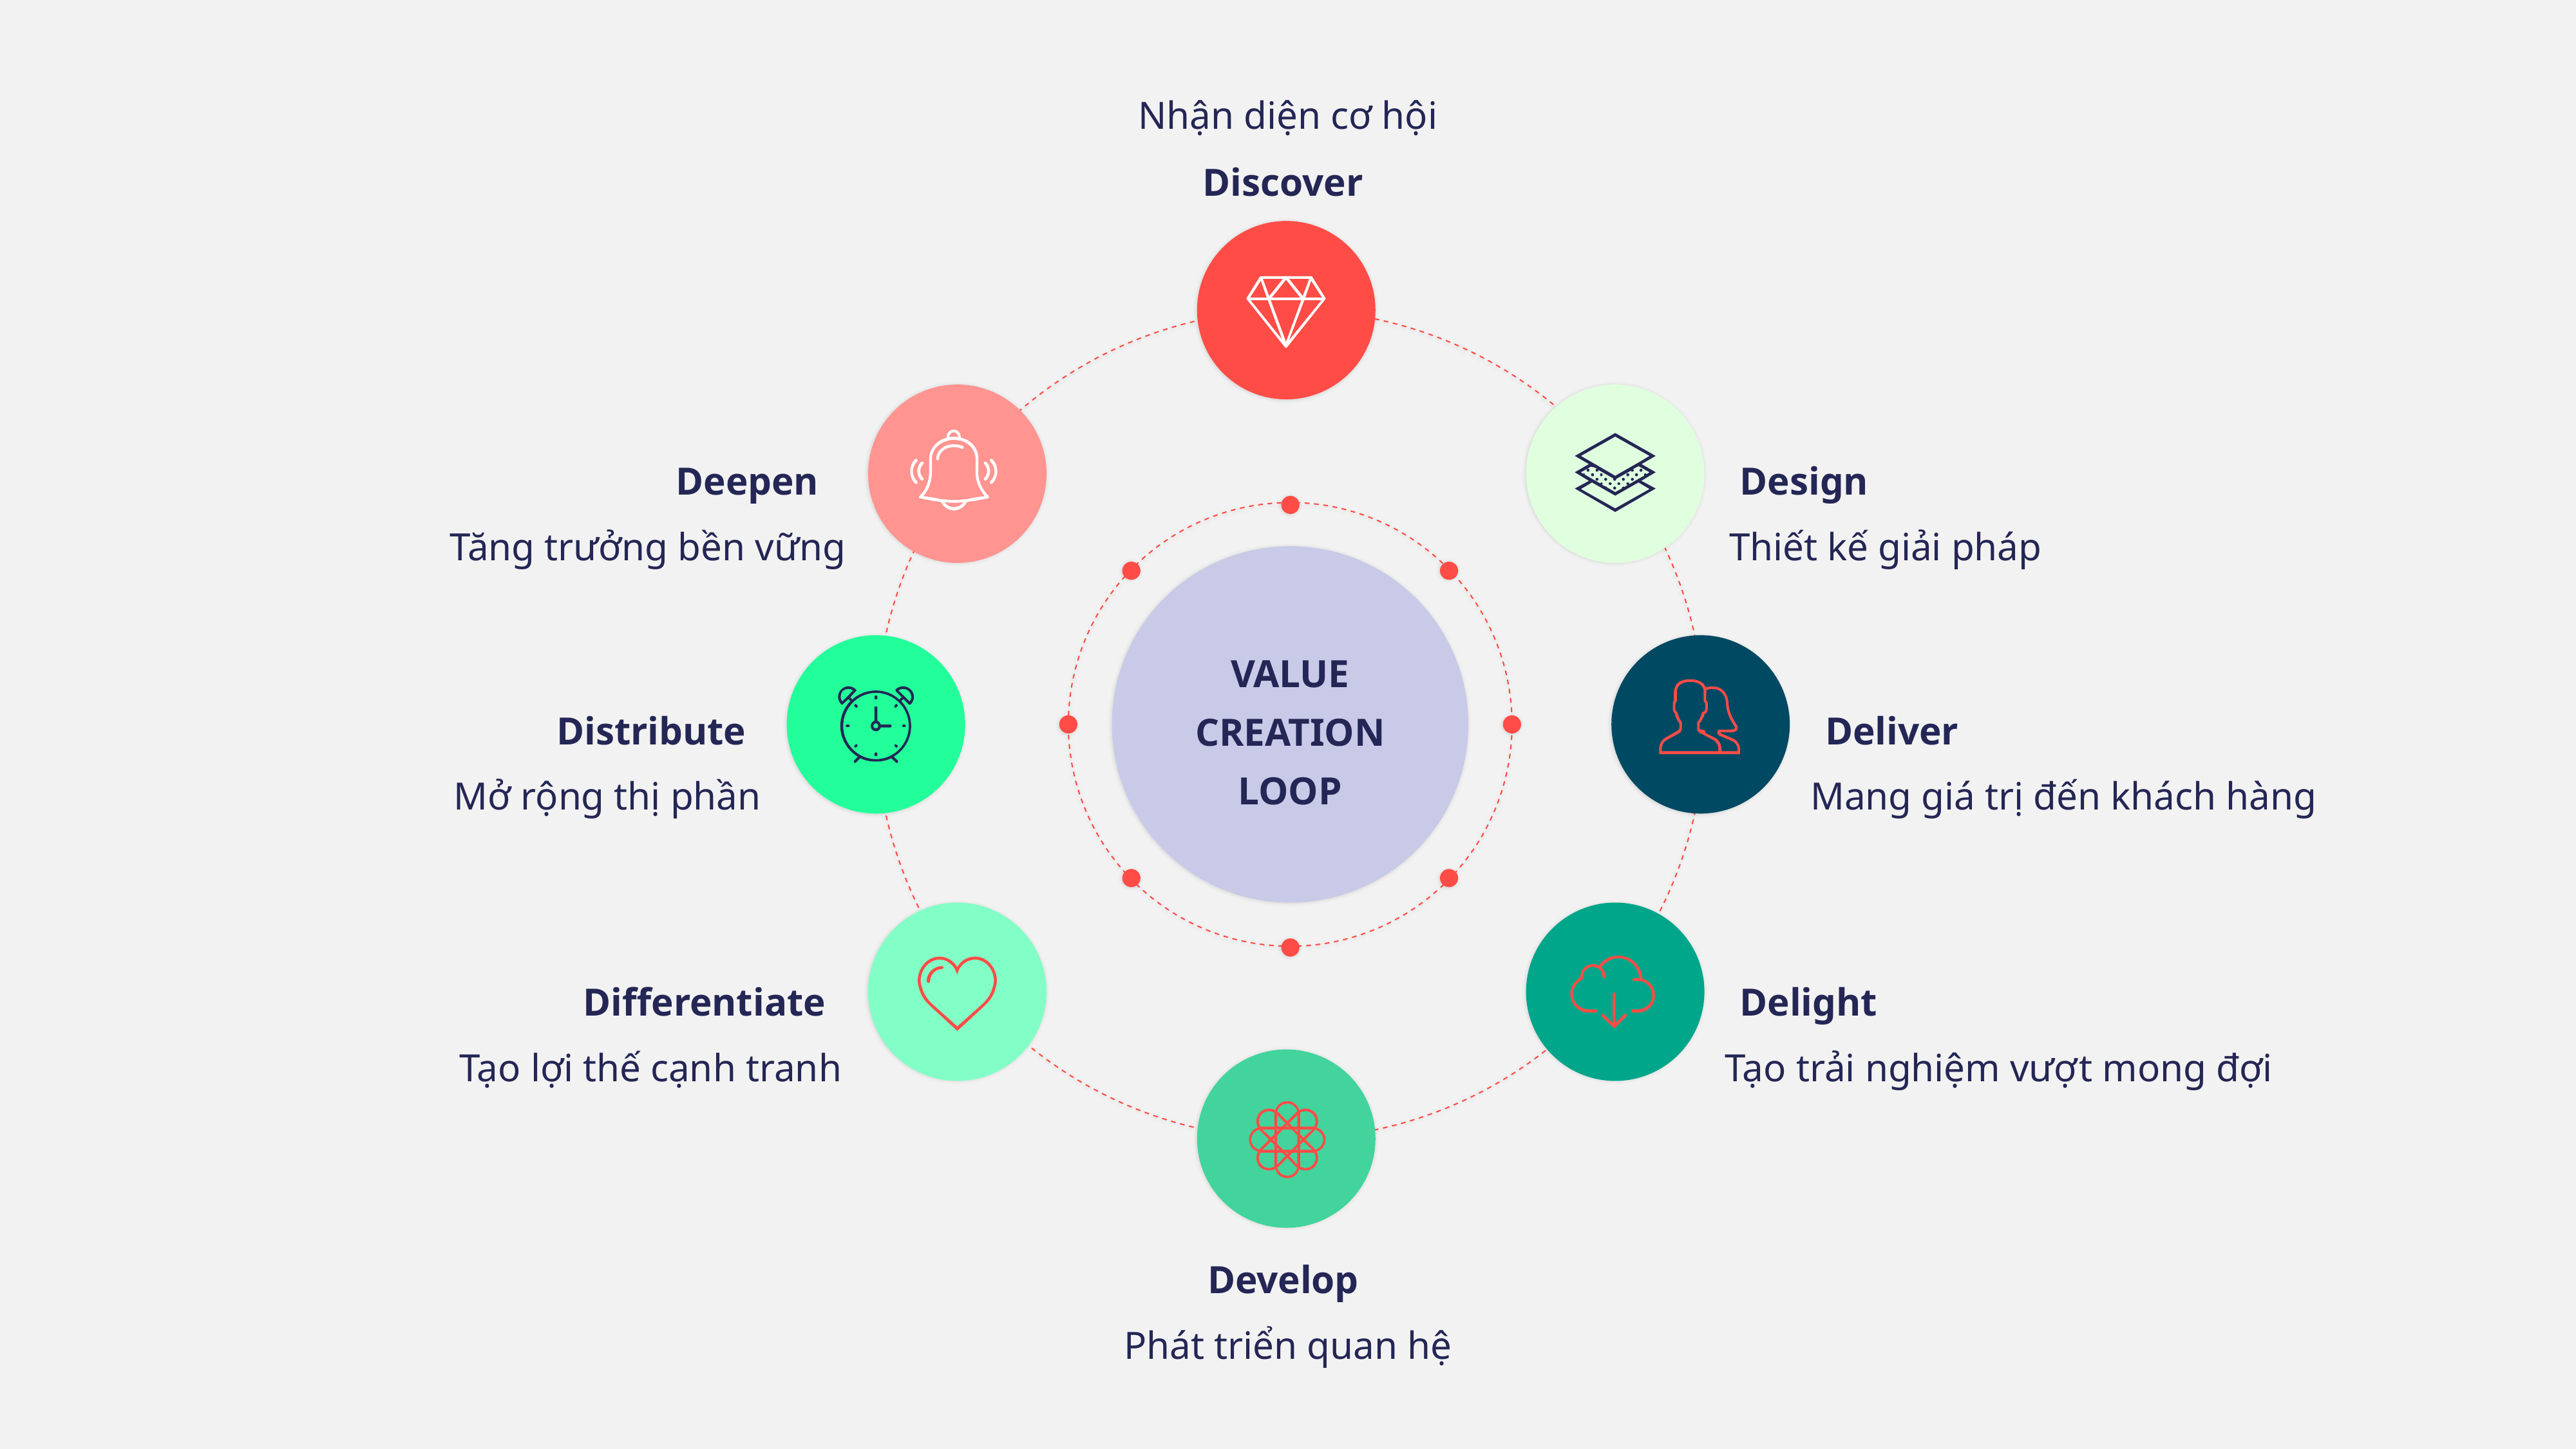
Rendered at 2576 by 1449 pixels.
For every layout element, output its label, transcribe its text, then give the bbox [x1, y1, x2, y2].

text_box [1439, 867, 1459, 889]
text_box [910, 459, 918, 484]
text_box Phát triển quan hệ [1124, 1300, 1452, 1375]
text_box Differentiate [583, 957, 836, 1022]
text_box [1570, 955, 1655, 1013]
text_box Nhận diện cơ hội [1138, 70, 1438, 144]
text_box Discover [1202, 144, 1374, 211]
text_box [989, 459, 998, 484]
text_box [1196, 1048, 1377, 1229]
text_box [1575, 433, 1656, 513]
text_box [917, 461, 924, 481]
text_box Distribute [556, 685, 756, 751]
text_box [838, 686, 914, 763]
text_box Tạo lợi thế cạnh tranh [459, 1022, 842, 1097]
text_box Design [1739, 436, 1879, 502]
text_box [918, 429, 989, 511]
text_box [1525, 383, 1706, 564]
text_box Tăng trưởng bền vững [450, 502, 846, 576]
text_box Mang giá trị đến khách hàng [1810, 751, 2317, 826]
text_box [983, 461, 990, 481]
text_box Deliver [1825, 685, 1969, 751]
text_box [786, 634, 967, 815]
text_box [886, 318, 1695, 1130]
text_box [1601, 992, 1627, 1028]
text_box [1246, 276, 1326, 348]
text_box [1196, 220, 1377, 401]
text_box [1659, 679, 1741, 755]
text_box [867, 901, 1048, 1083]
text_box [867, 383, 1048, 564]
text_box [1280, 937, 1301, 958]
text_box [1121, 560, 1142, 581]
text_box [1058, 714, 1079, 735]
text_box [1249, 1101, 1326, 1179]
text_box Mở rộng thị phần [453, 751, 761, 826]
text_box Thiết kế giải pháp [1729, 502, 2042, 576]
text_box [1502, 714, 1522, 735]
text_box Tạo trải nghiệm vượt mong đợi [1725, 1022, 2273, 1097]
text_box [1525, 901, 1706, 1083]
text_box [1439, 560, 1459, 581]
text_box Develop [1208, 1235, 1368, 1300]
text_box Delight [1739, 957, 1888, 1022]
text_box [1610, 634, 1791, 815]
text_box [918, 956, 997, 1031]
text_box [1121, 867, 1142, 889]
text_box [1280, 495, 1301, 515]
text_box Deepen [676, 436, 829, 502]
